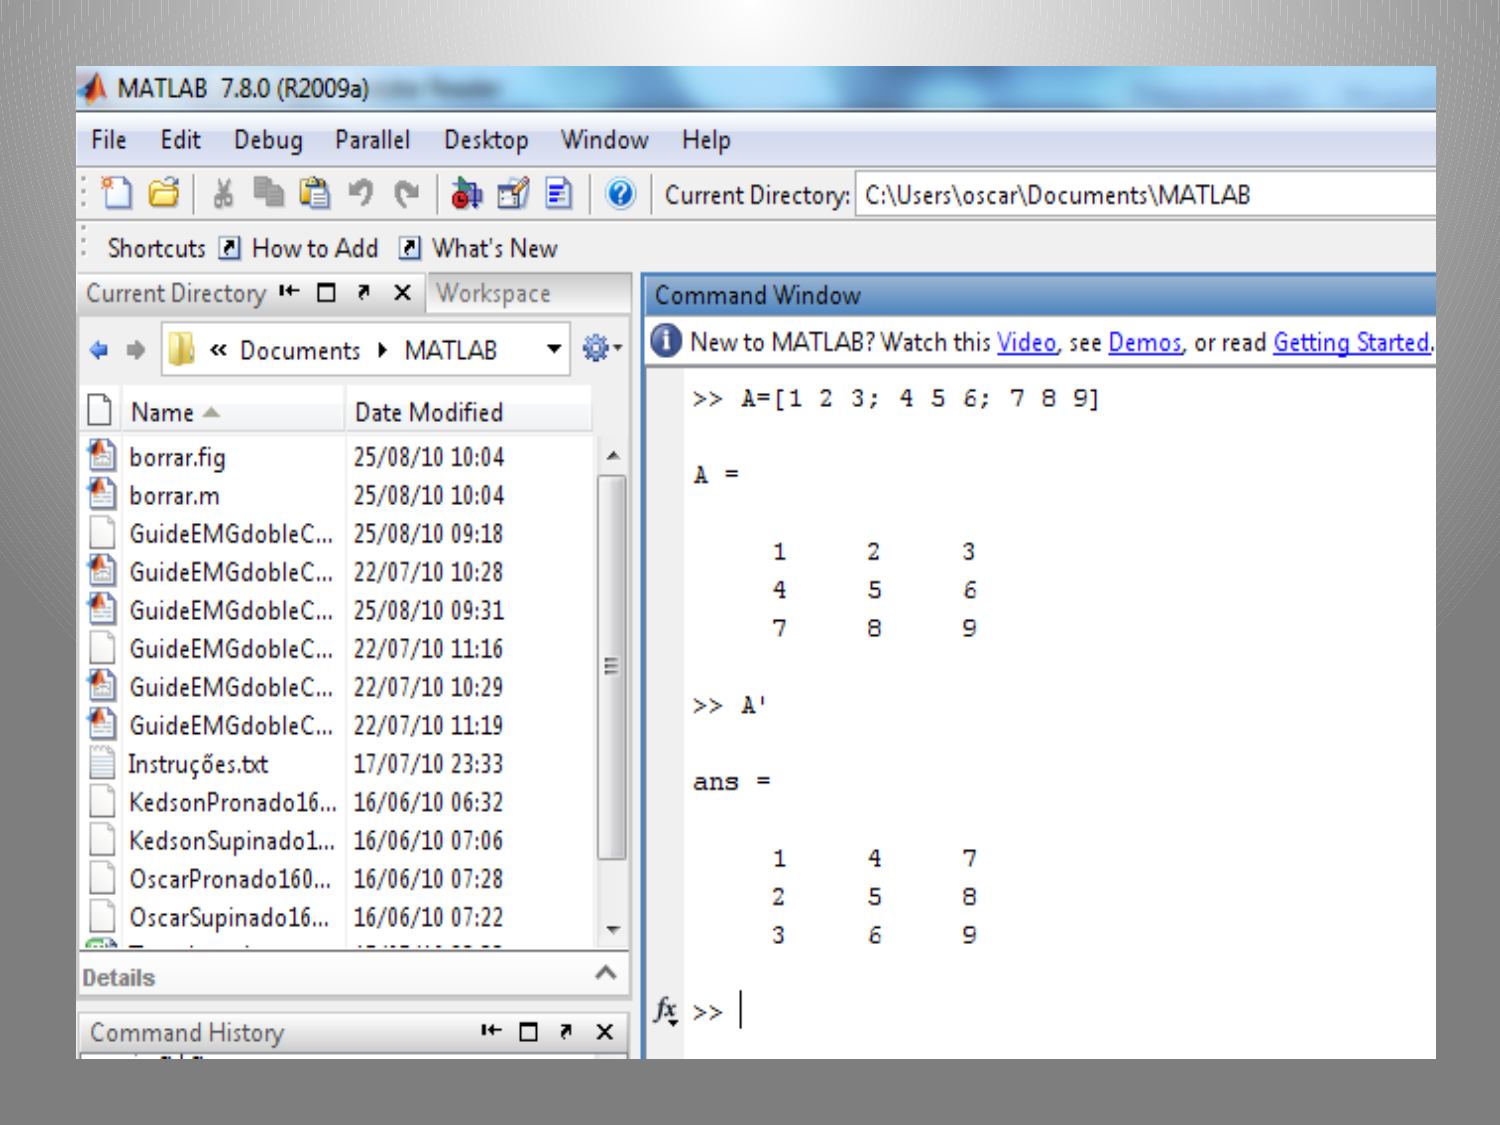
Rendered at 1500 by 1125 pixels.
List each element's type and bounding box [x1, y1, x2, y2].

list [76, 66, 1436, 1059]
